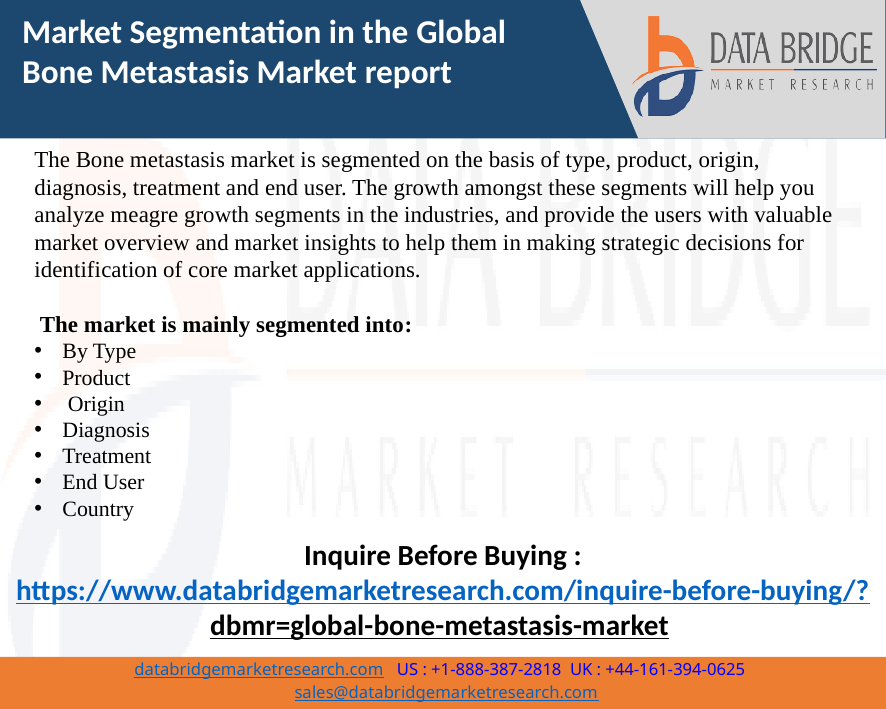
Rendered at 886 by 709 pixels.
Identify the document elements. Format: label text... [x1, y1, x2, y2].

text_box Inquire Before Buying : https://www.databridgemarketresearch.com/inquire-before-buying/?dbmr=global-bone-metastasis-market [0, 529, 886, 649]
text_box Market Segmentation in the Global Bone Metastasis Market report [7, 2, 595, 98]
picture [631, 16, 877, 117]
text_box The Bone metastasis market is segmented on the basis of type, product, origin, diagnosis, treatment and end user. The growth amongst these segments will help you analyze meagre growth segments in the industries, and provide the users with valuable market overview and market insights to help them in making strategic decisions for identification of core market applications. The market is mainly segmented into: By Type Product Origin Diagnosis Treatment End User Country [19, 137, 867, 528]
